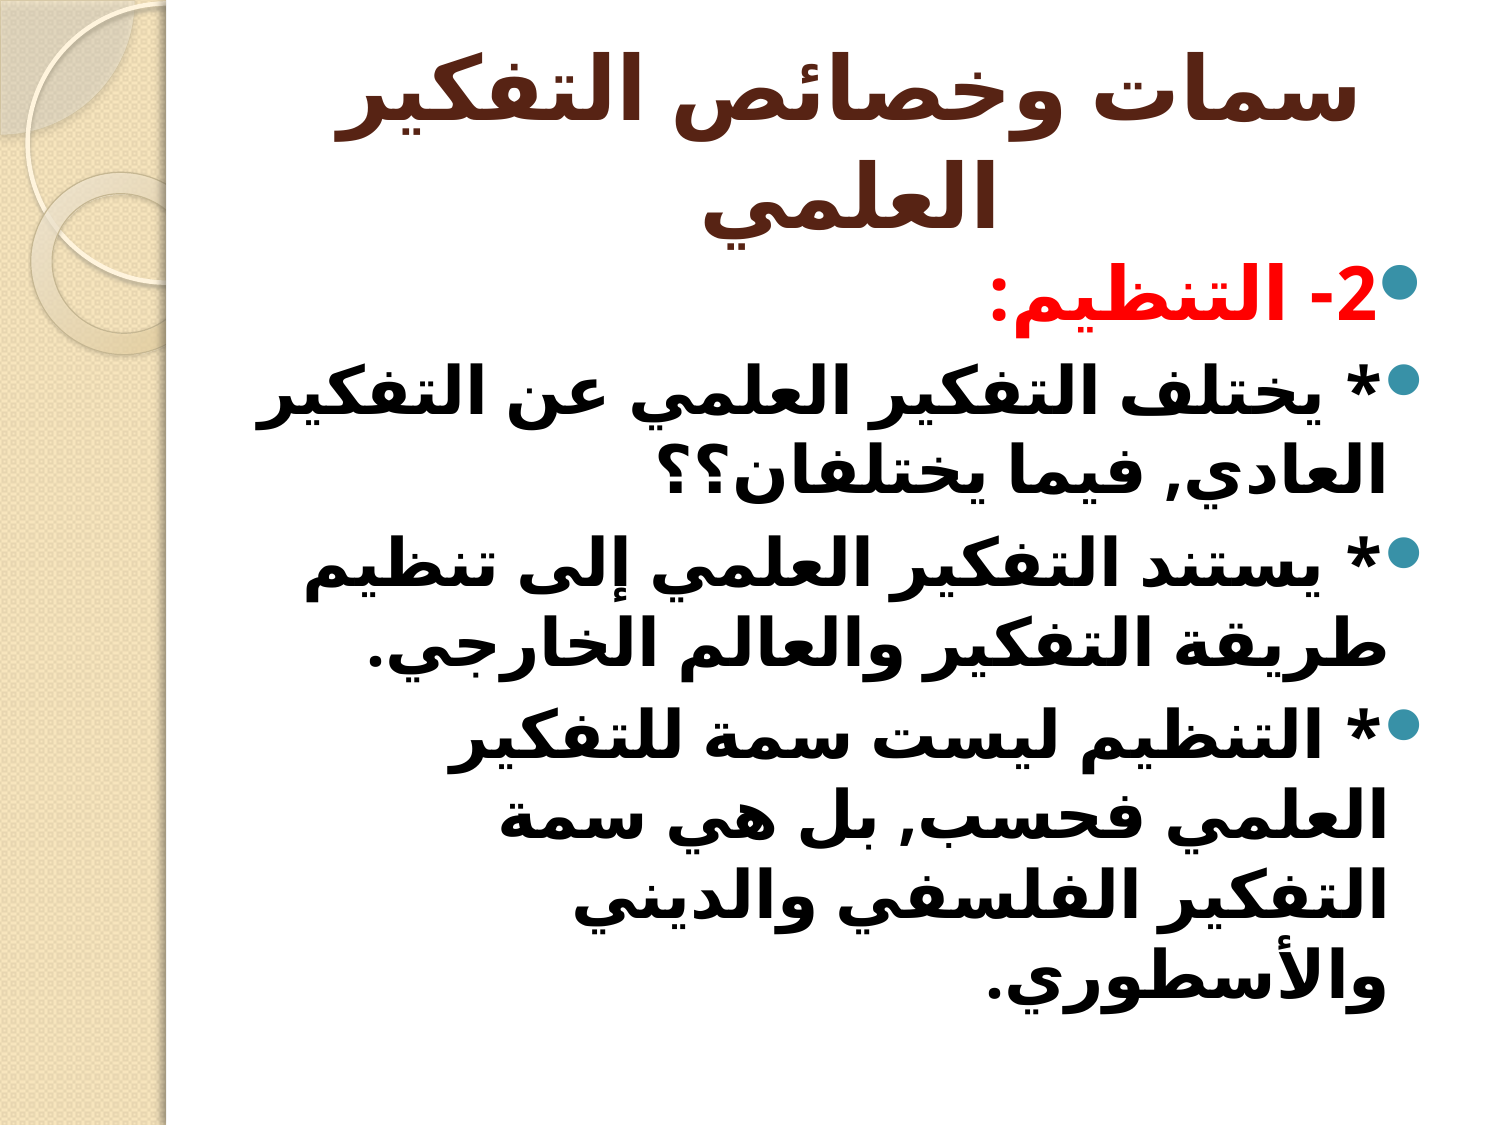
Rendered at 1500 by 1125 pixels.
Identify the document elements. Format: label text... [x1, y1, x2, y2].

title سمات وخصائص التفكير العلمي [235, 45, 1466, 233]
list 2- التنظيم: * يختلف التفكير العلمي عن التفكير العادي, فيما يختلفان؟؟ * يستند التفكير العلمي إلى تنظيم طريقة التفكير والعالم الخارجي. * التنظيم ليست سمة للتفكير العلمي فحسب, بل هي سمة التفكير الفلسفي والديني والأسطوري. [235, 237, 1466, 1025]
